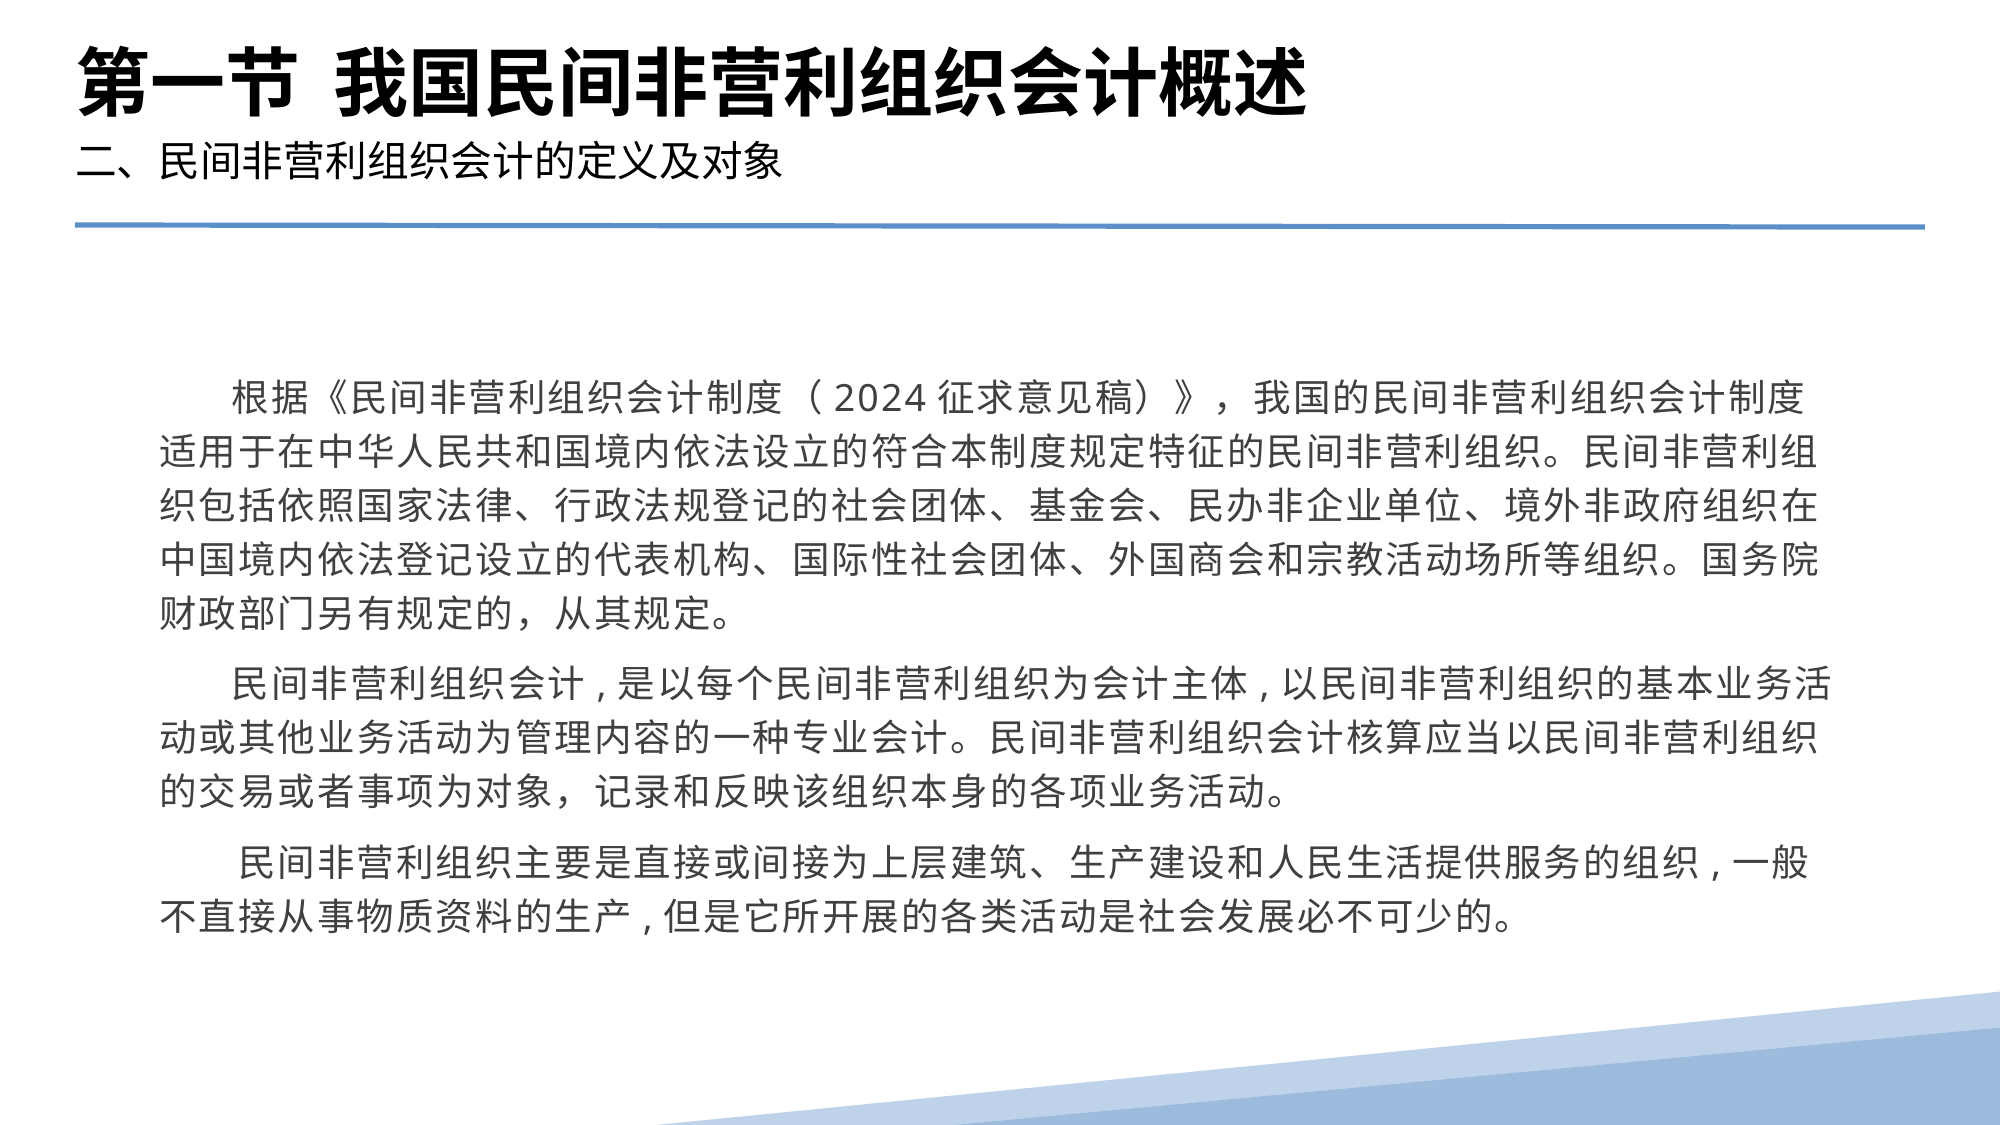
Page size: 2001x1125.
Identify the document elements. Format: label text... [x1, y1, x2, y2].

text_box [656, 991, 2000, 1125]
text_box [74, 224, 1925, 228]
text_box 根据《民间非营利组织会计制度（2024征求意见稿）》，我国的民间非营利组织会计制度适用于在中华人民共和国境内依法设立的符合本制度规定特征的民间非营利组织。民间非营利组织包括依照国家法律、行政法规登记的社会团体、基金会、民办非企业单位、境外非政府组织在中国境内依法登记设立的代表机构、国际性社会团体、外国商会和宗教活动场所等组织。国务院财政部门另有规定的，从其规定。 民间非营利组织会计,是以每个民间非营利组织为会计主体,以民间非营利组织的基本业务活动或其他业务活动为管理内容的一种专业会计。民间非营利组织会计核算应当以民间非营利组织的交易或者事项为对象，记录和反映该组织本身的各项业务活动。 民间非营利组织主要是直接或间接为上层建筑、生产建设和人民生活提供服务的组织,一般不直接从事物质资料的生产,但是它所开展的各类活动是社会发展必不可少的。 [148, 253, 1857, 1050]
text_box 二、民间非营利组织会计的定义及对象 [75, 124, 1925, 200]
text_box 第一节 我国民间非营利组织会计概述 [75, 24, 1925, 124]
